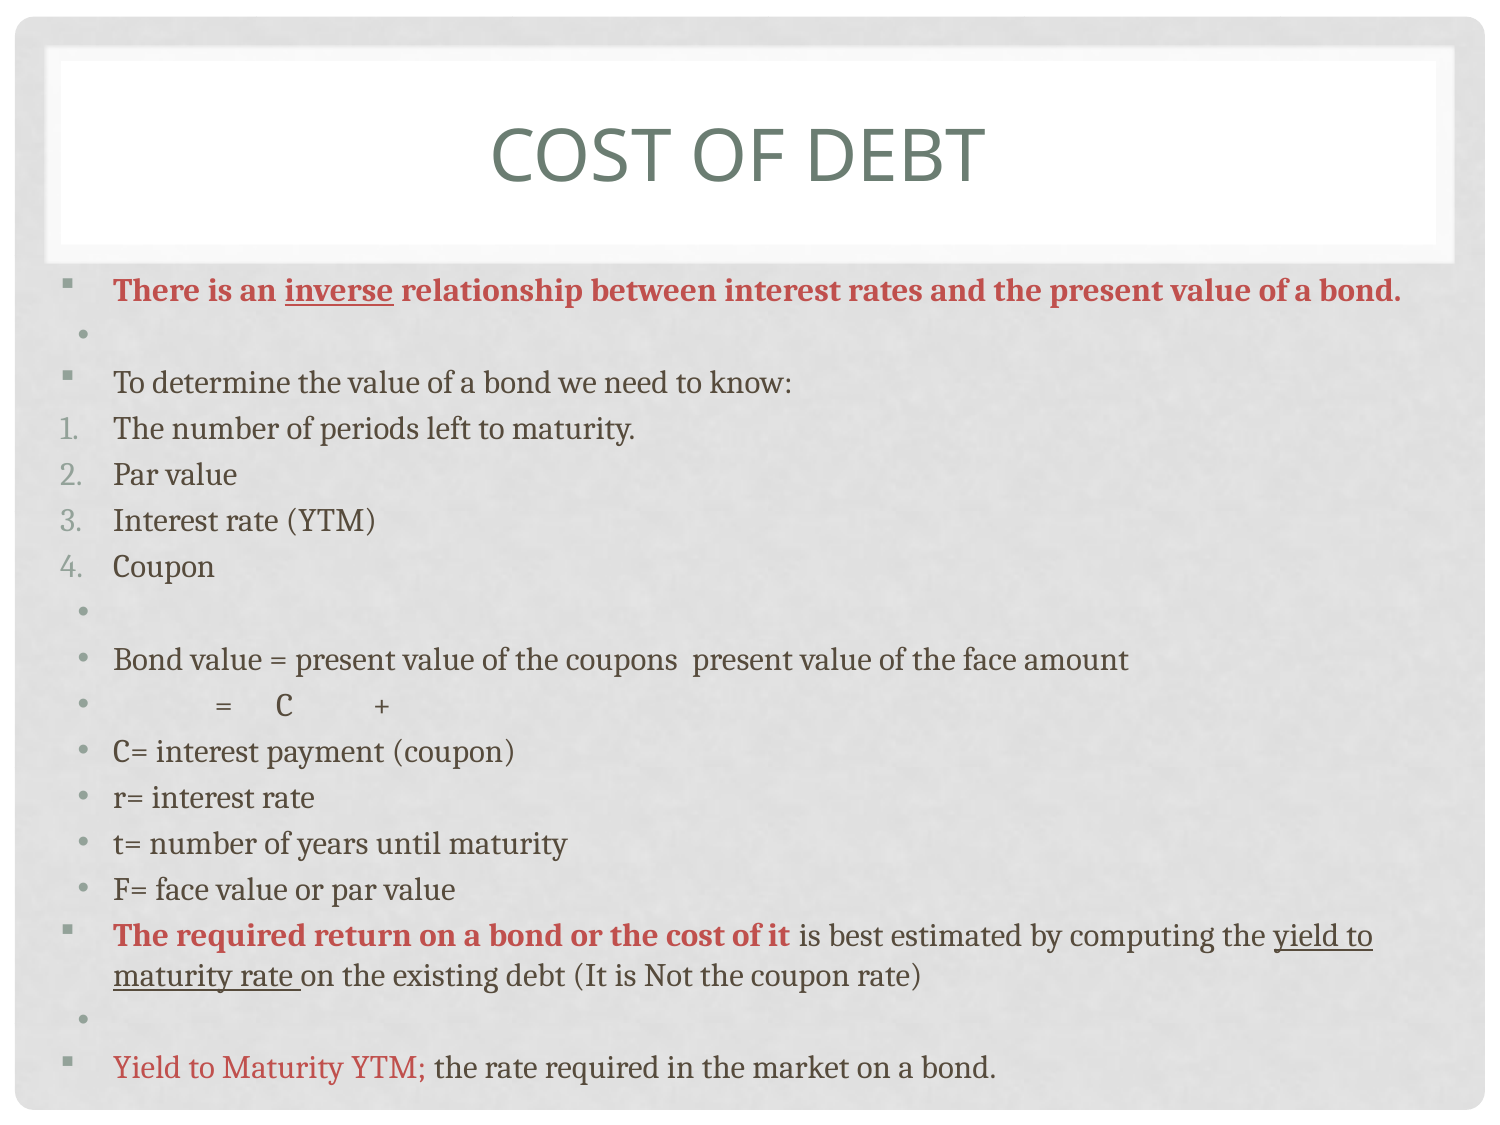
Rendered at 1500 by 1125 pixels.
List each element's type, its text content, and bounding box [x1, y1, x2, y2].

title Cost of debt [69, 66, 1425, 238]
